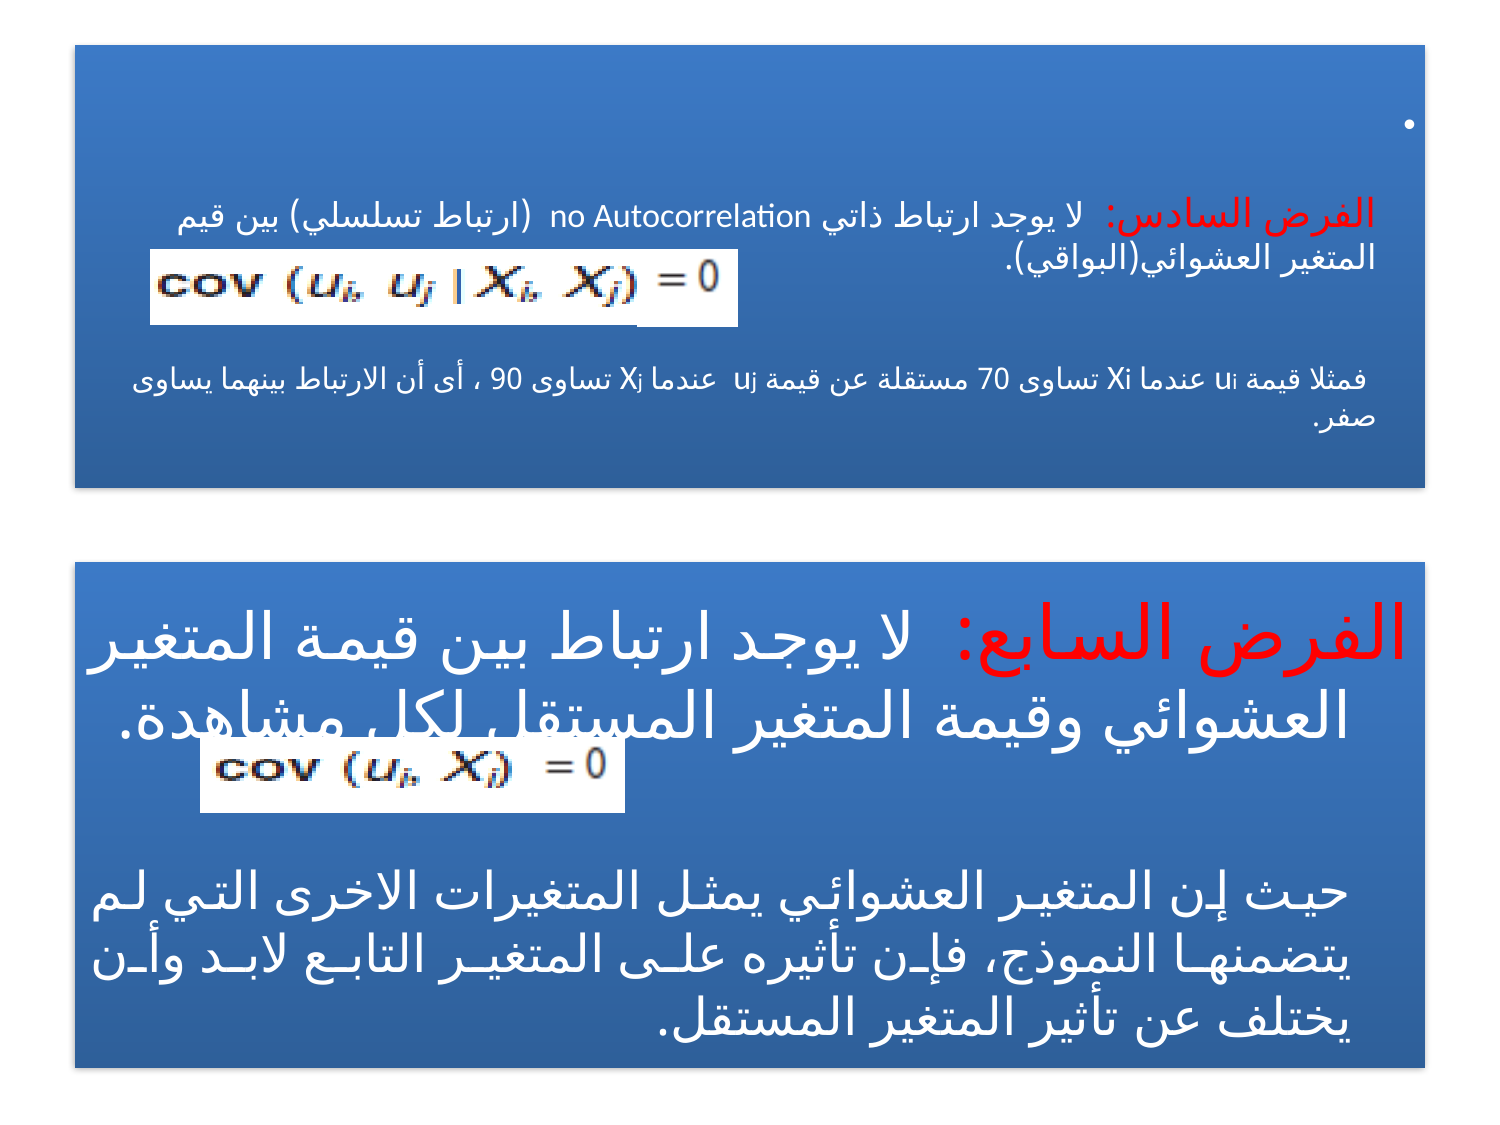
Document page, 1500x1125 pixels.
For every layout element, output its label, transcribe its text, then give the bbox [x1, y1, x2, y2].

list الفرض السابع: لا يوجد ارتباط بين قيمة المتغير العشوائي وقيمة المتغير المستقل لكل مشاهدة. حيث إن المتغير العشوائي يمثل المتغيرات الاخرى التي لم يتضمنها النموذج، فإن تأثيره على المتغير التابع لابد وأن يختلف عن تأثير المتغير المستقل. [75, 562, 1425, 1068]
title الفرض السادس: لا يوجد ارتباط ذاتي no Autocorrelation (ارتباط تسلسلي) بين قيم المتغير العشوائي(البواقي). فمثلا قيمة ui عندما Xi تساوى 70 مستقلة عن قيمة uj عندما Xj تساوى 90 ، أى أن الارتباط بينهما يساوى صفر. [75, 45, 1425, 488]
picture [199, 737, 626, 813]
picture [149, 249, 738, 327]
